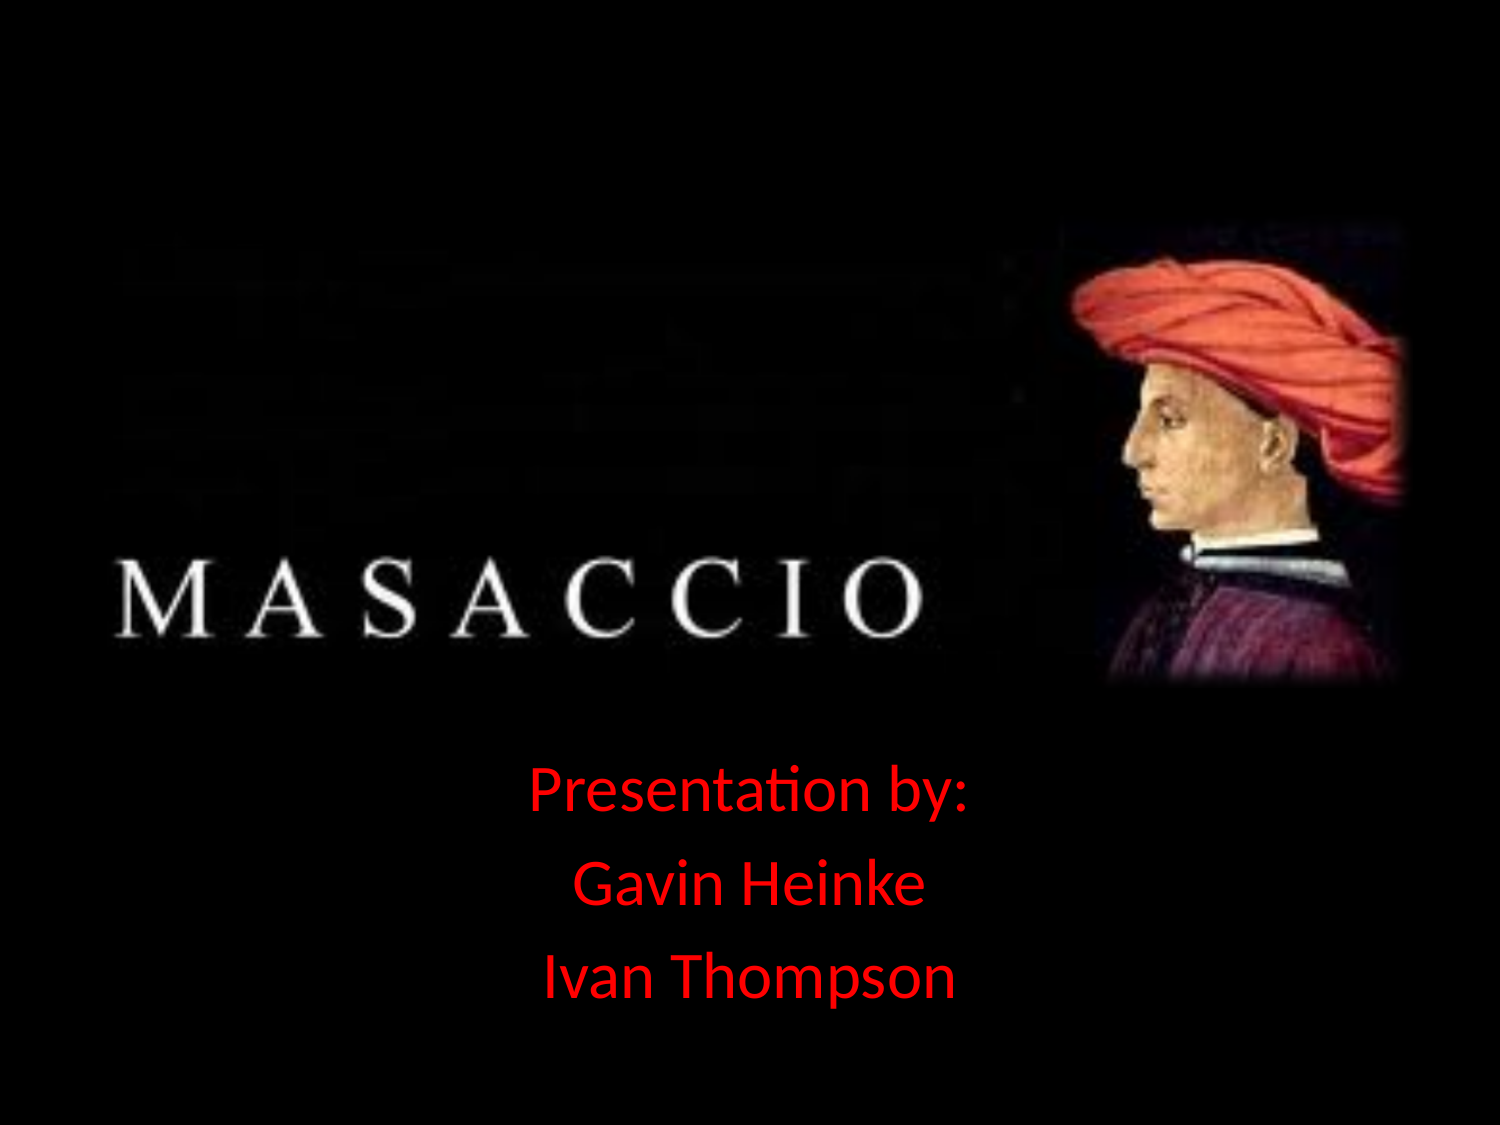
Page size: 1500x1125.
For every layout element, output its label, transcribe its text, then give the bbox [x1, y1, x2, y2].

subtitle Presentation by: Gavin Heinke Ivan Thompson [225, 737, 1275, 1025]
picture [87, 212, 1413, 688]
